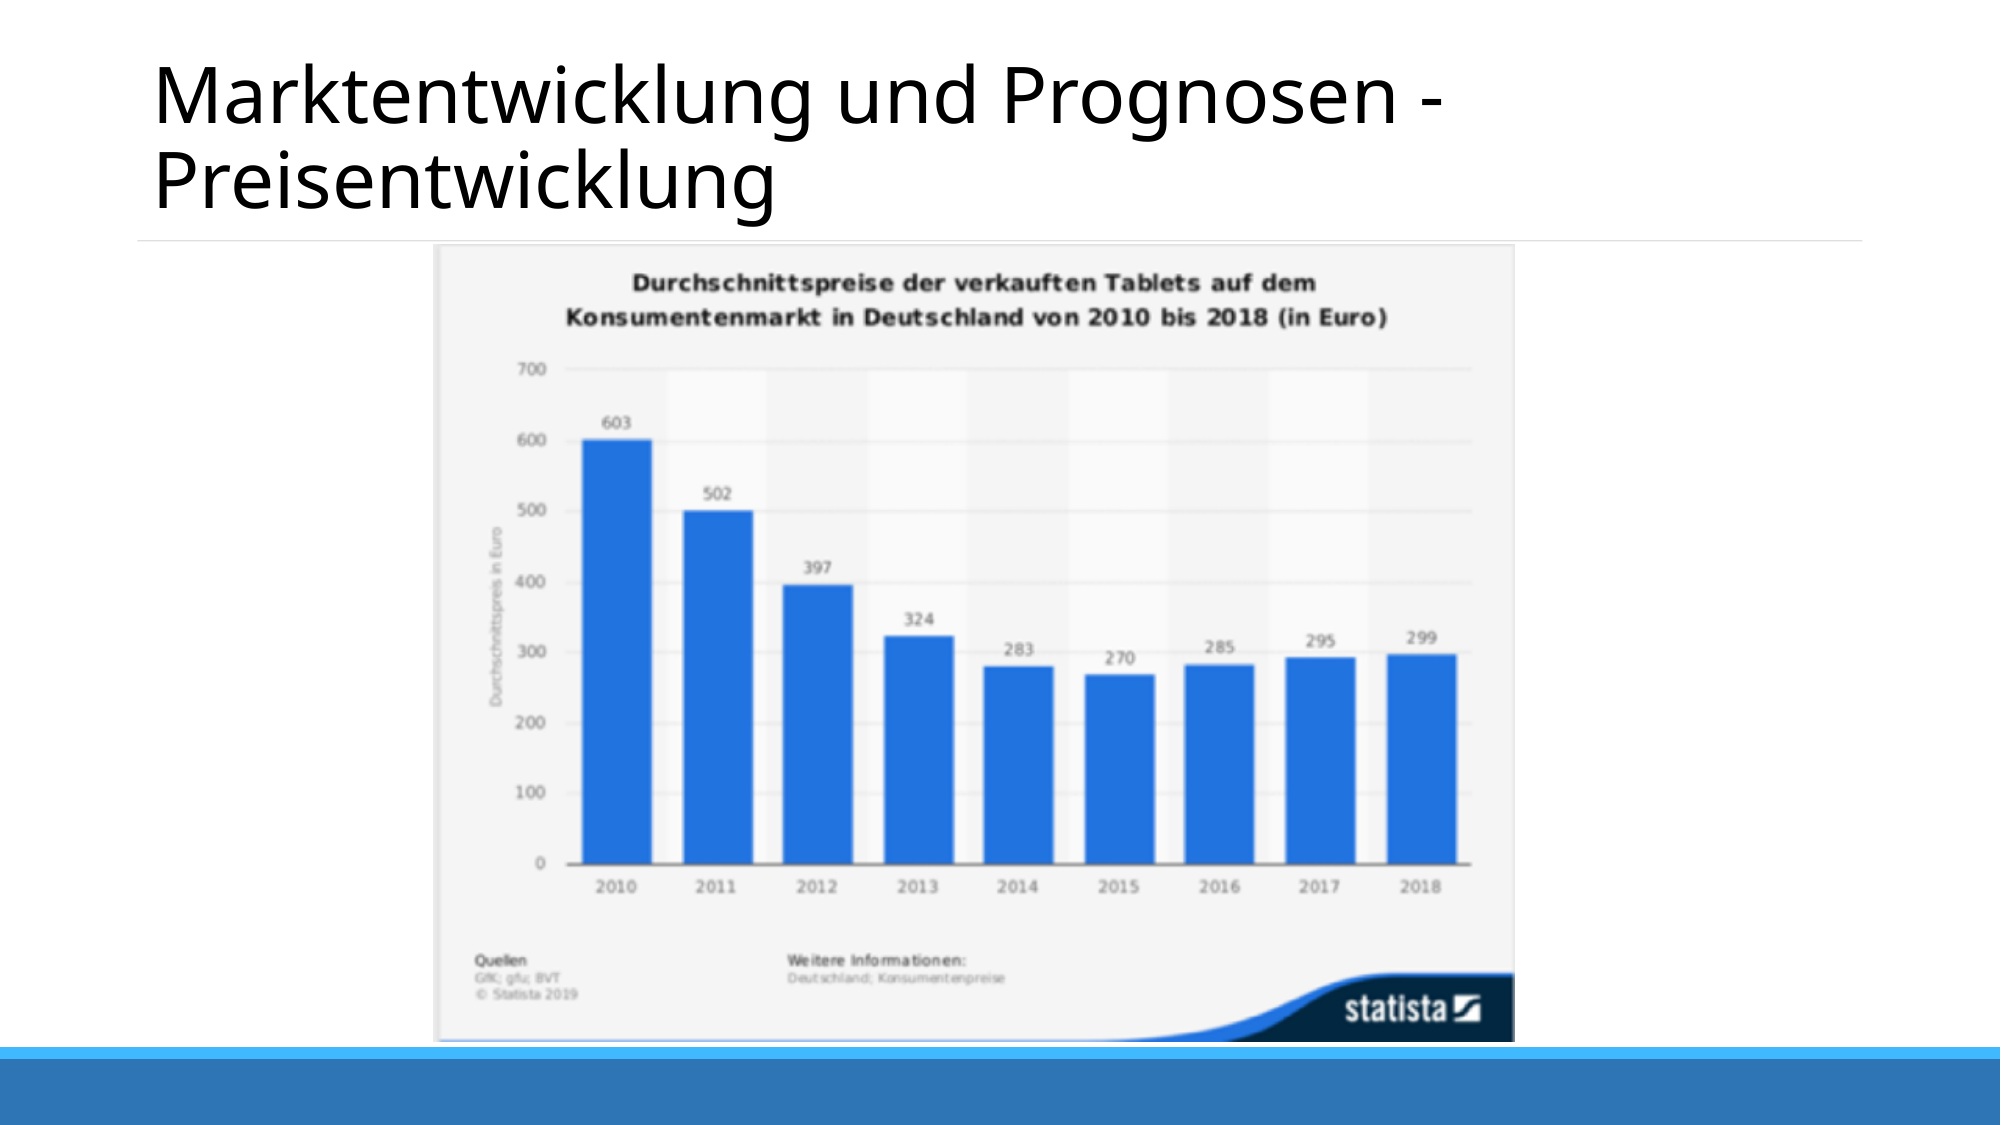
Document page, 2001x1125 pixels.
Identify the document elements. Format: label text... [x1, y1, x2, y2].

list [432, 244, 1515, 1042]
title Marktentwicklung und Prognosen - Preisentwicklung [137, 48, 1863, 234]
